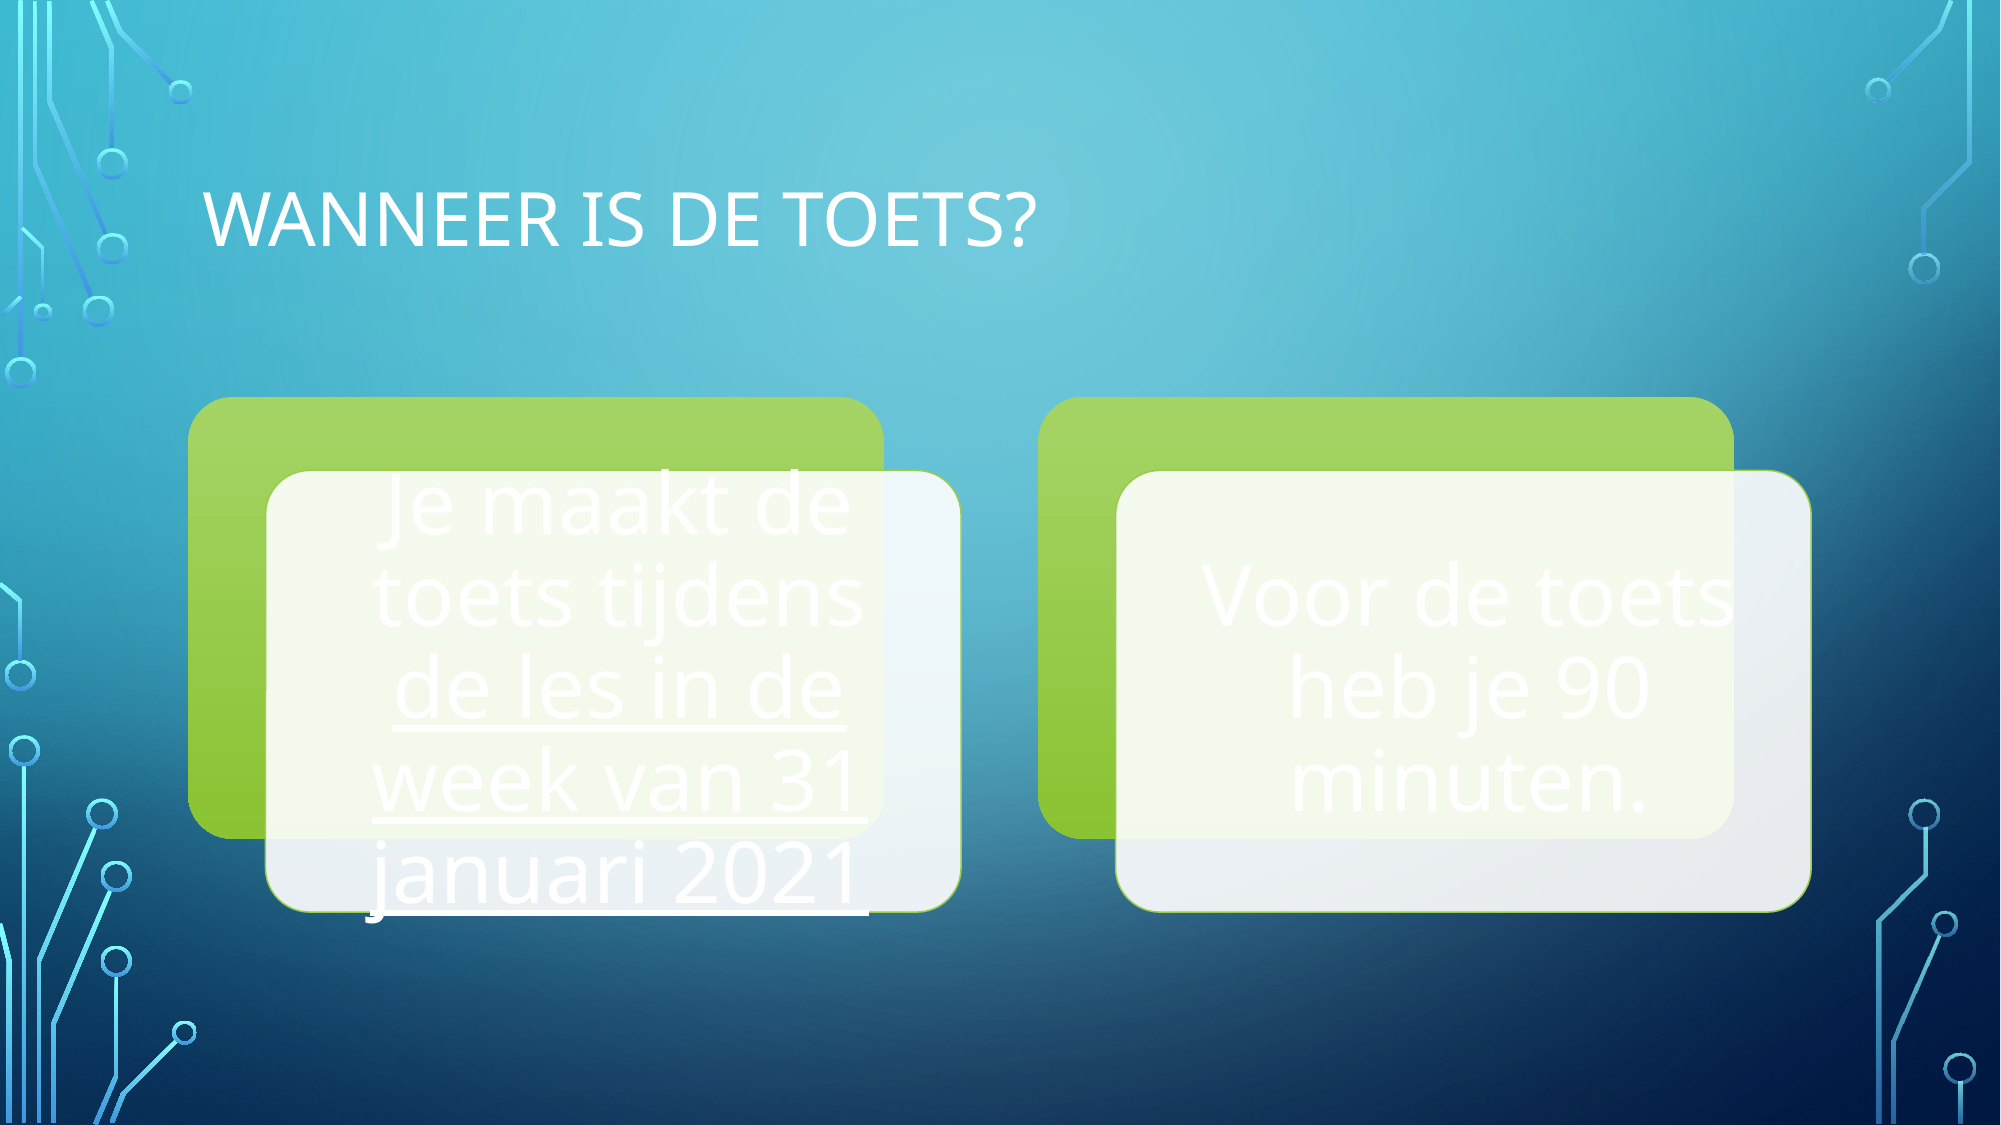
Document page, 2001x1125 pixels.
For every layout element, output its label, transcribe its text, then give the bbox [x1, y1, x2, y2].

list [186, 396, 1813, 913]
title Wanneer is de toets? [187, 101, 1813, 344]
